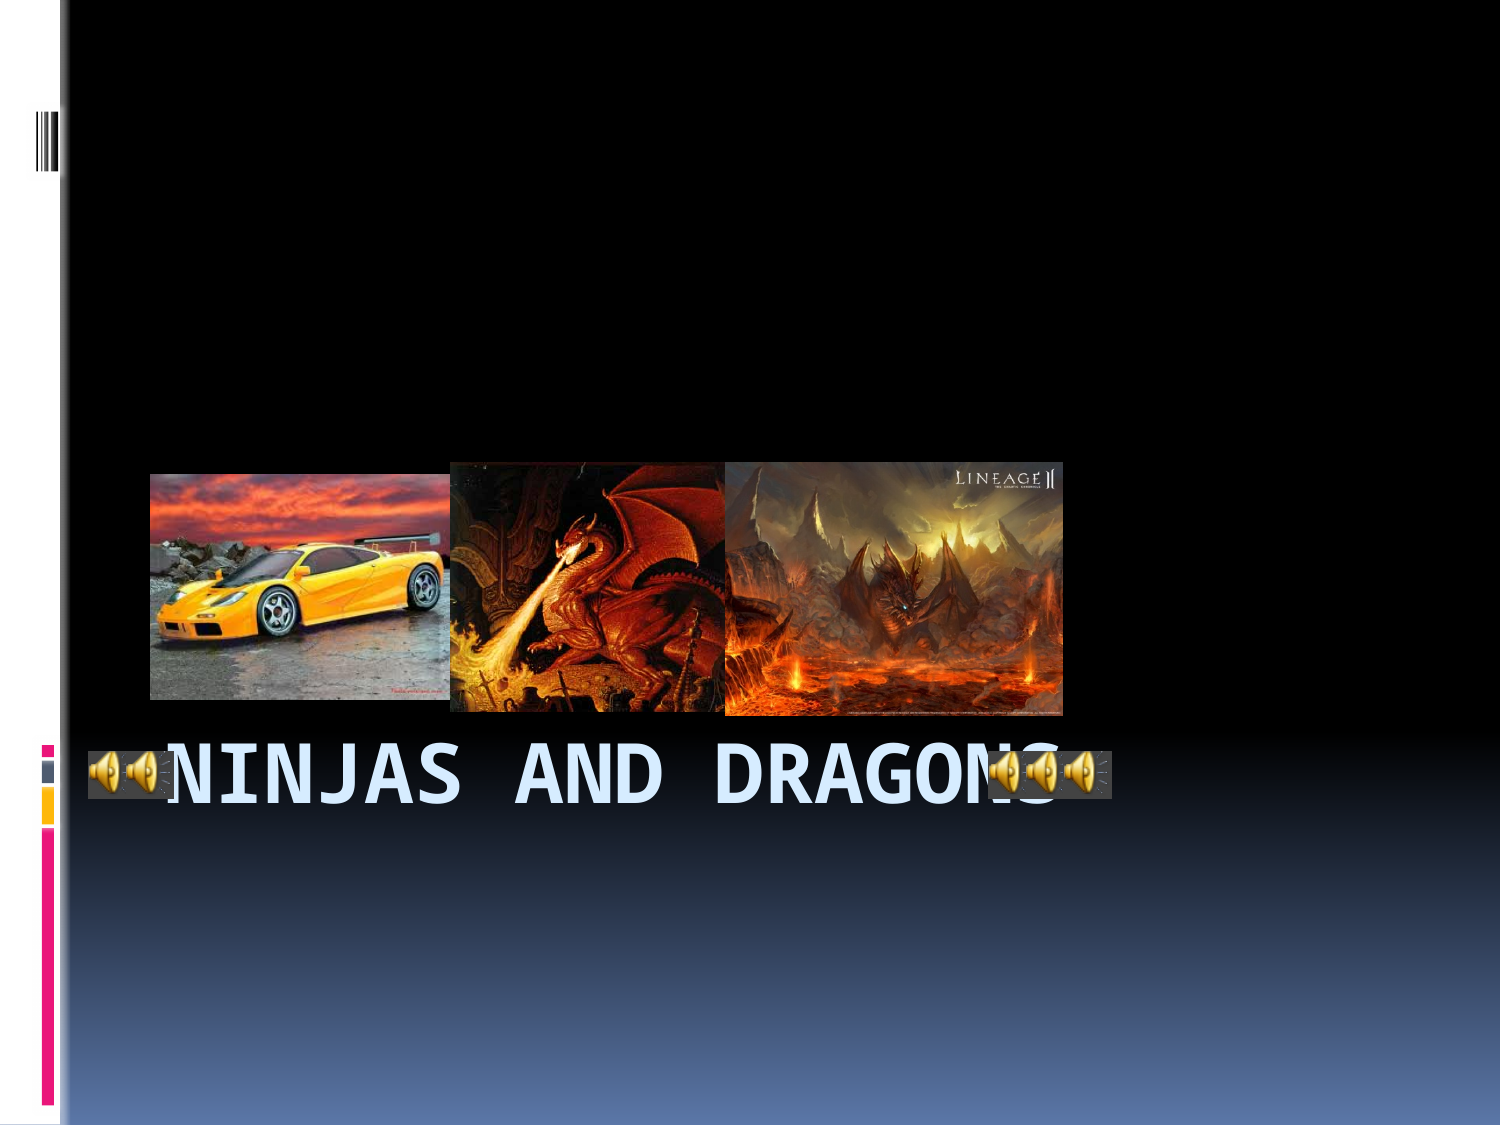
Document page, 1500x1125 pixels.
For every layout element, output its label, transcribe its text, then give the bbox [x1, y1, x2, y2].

picture [87, 749, 117, 801]
picture [149, 474, 442, 701]
picture [987, 749, 1017, 801]
picture [124, 749, 176, 801]
picture [1024, 749, 1055, 801]
title Ninjas and dragons [150, 712, 1425, 1037]
picture [724, 461, 1063, 716]
picture [449, 461, 717, 713]
picture [1062, 749, 1113, 801]
